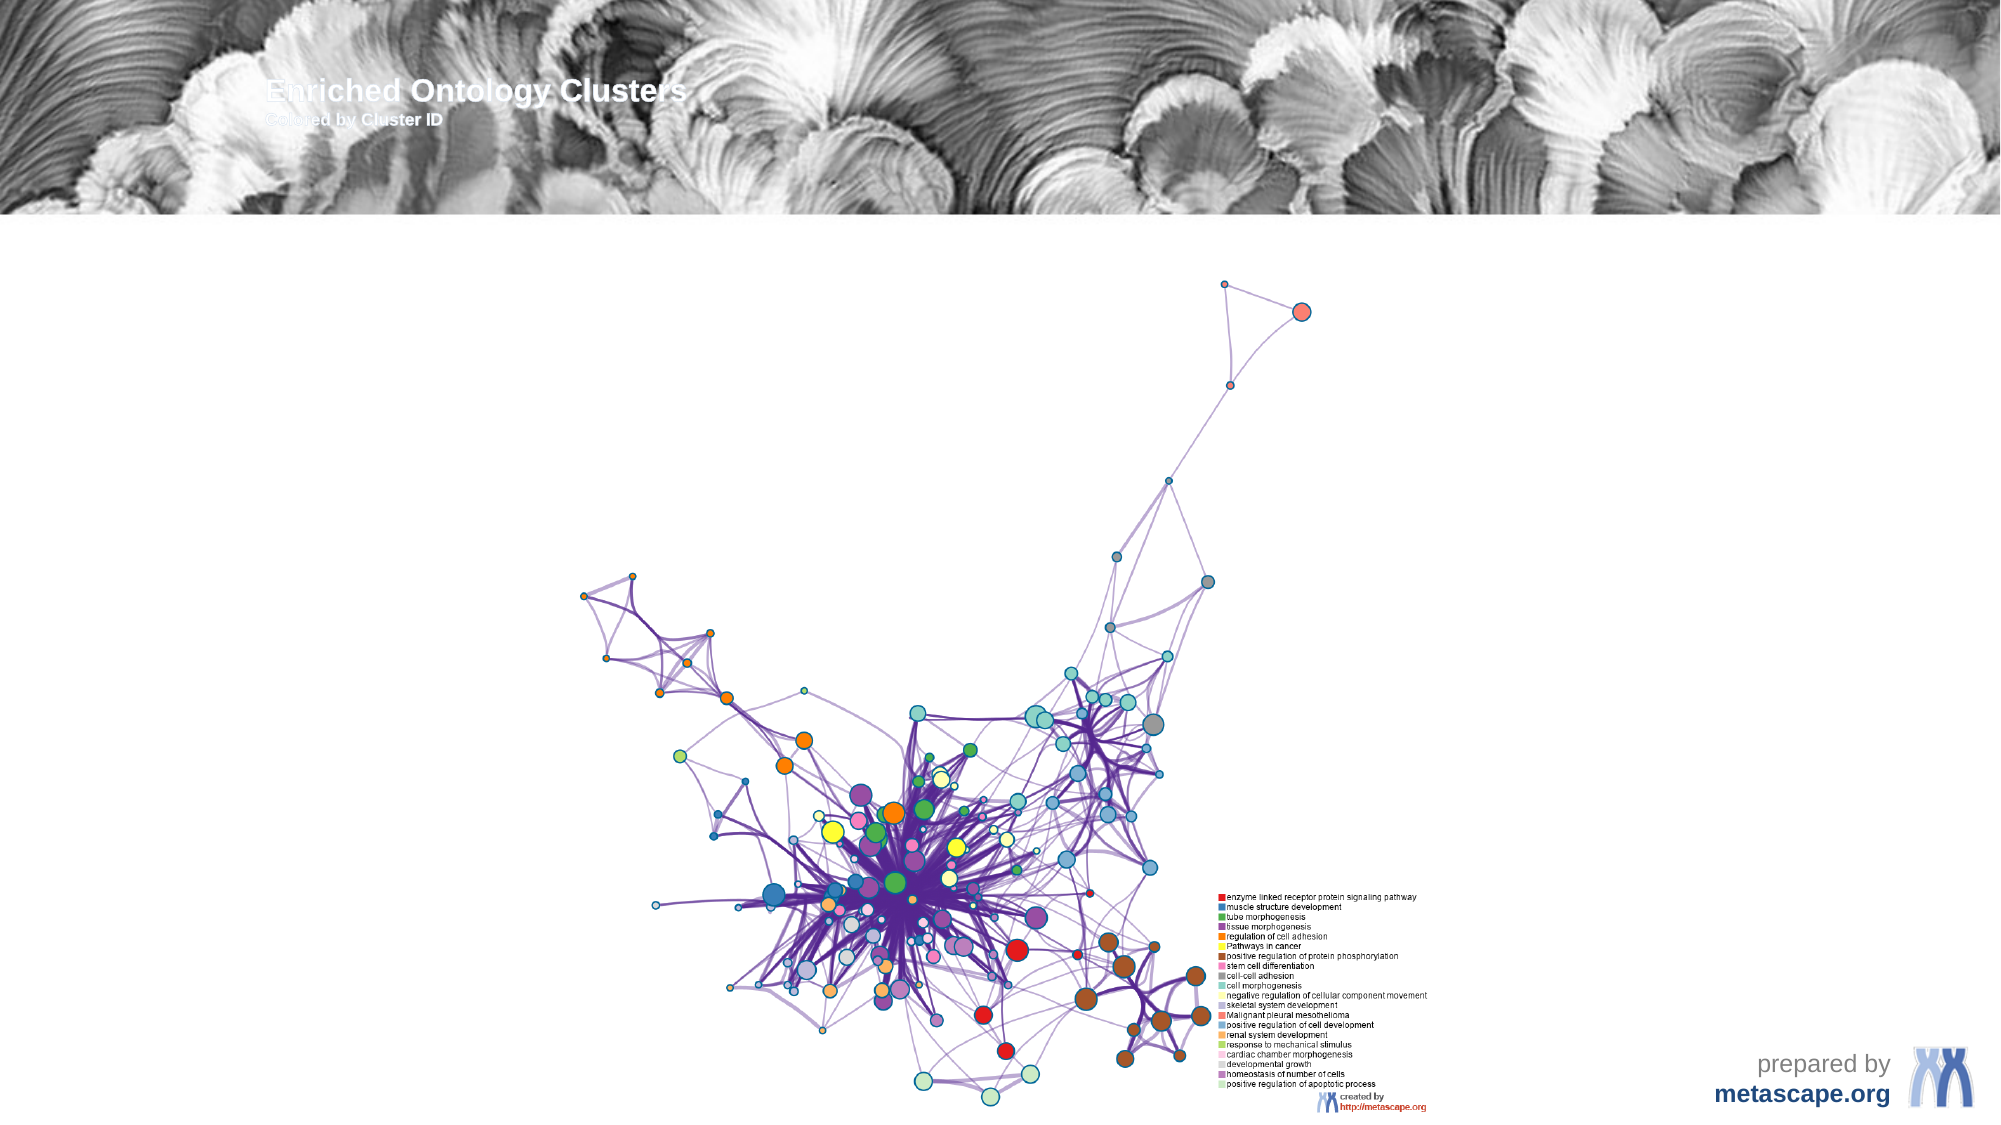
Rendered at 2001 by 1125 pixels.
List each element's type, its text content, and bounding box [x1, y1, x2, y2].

picture [0, 0, 2001, 1125]
title Enriched Ontology Clusters Colored by Cluster ID [249, 61, 1600, 137]
